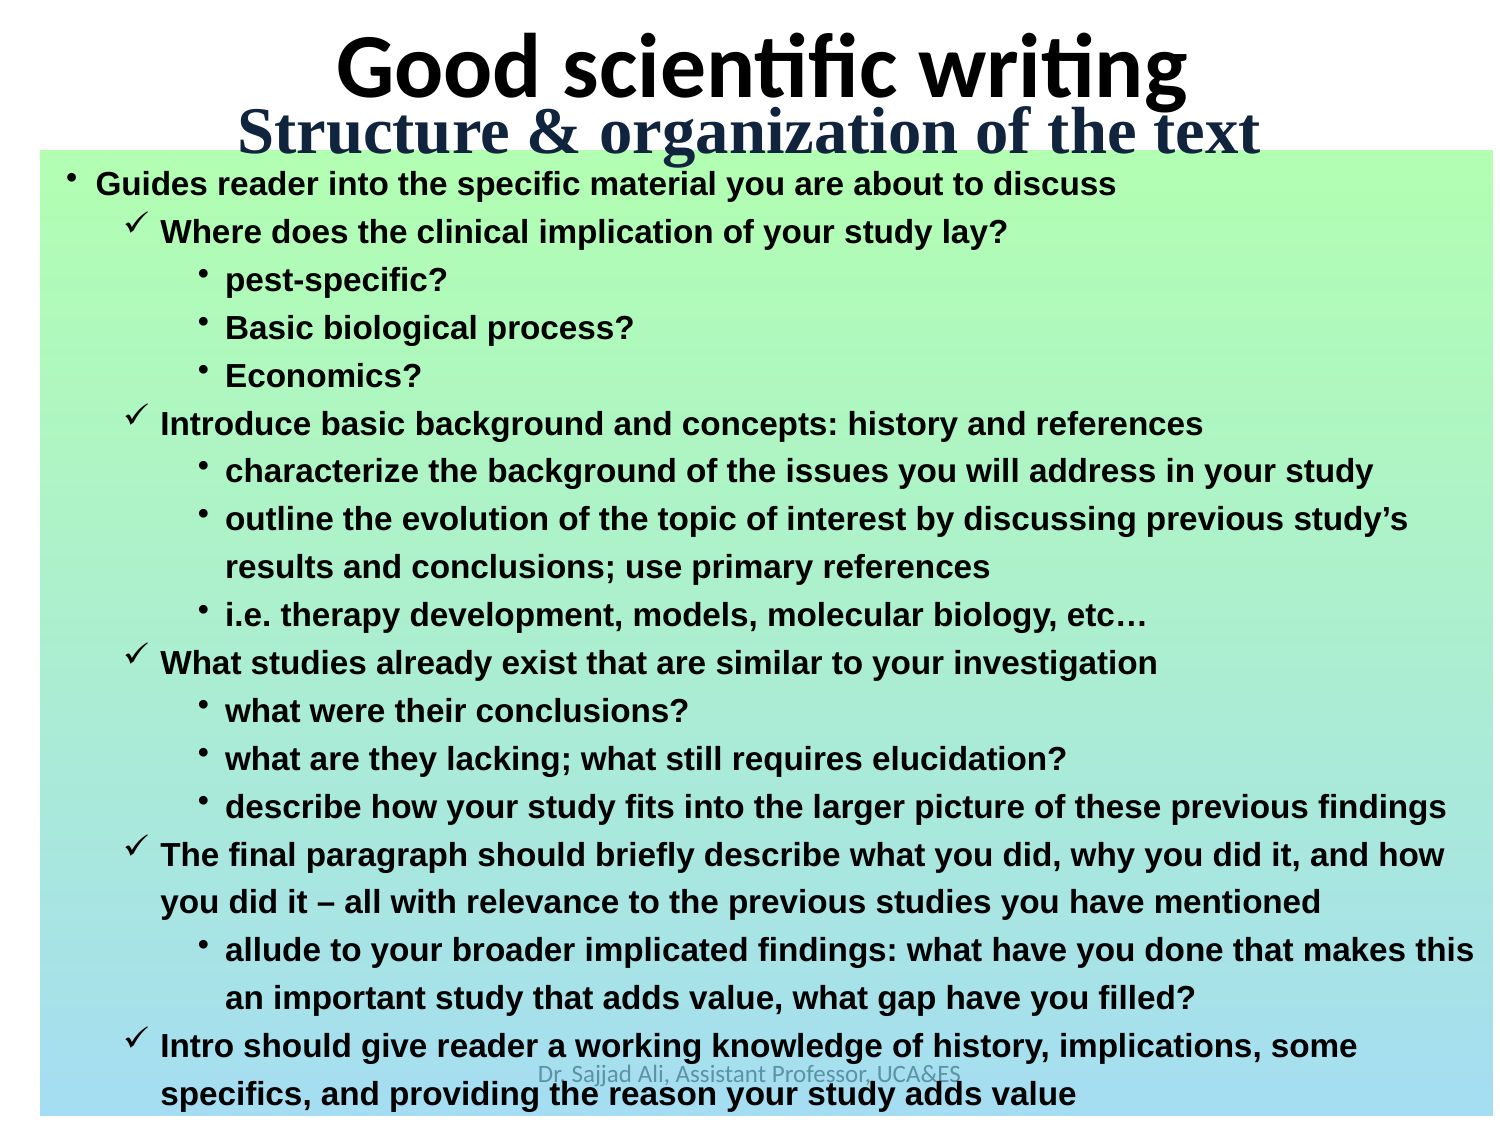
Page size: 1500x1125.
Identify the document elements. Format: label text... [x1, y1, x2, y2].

text_box Guides reader into the specific material you are about to discuss Where does the clinical implication of your study lay? pest-specific? Basic biological process? Economics? Introduce basic background and concepts: history and references characterize the background of the issues you will address in your study outline the evolution of the topic of interest by discussing previous study’s results and conclusions; use primary references i.e. therapy development, models, molecular biology, etc… What studies already exist that are similar to your investigation what were their conclusions? what are they lacking; what still requires elucidation? describe how your study fits into the larger picture of these previous findings The final paragraph should briefly describe what you did, why you did it, and how you did it – all with relevance to the previous studies you have mentioned allude to your broader implicated findings: what have you done that makes this an important study that adds value, what gap have you filled? Intro should give reader a working knowledge of history, implications, some specifics, and providing the reason your study adds value [40, 150, 1493, 1116]
text_box Structure & organization of the text [222, 123, 1278, 175]
footer Dr. Sajjad Ali, Assistant Professor, UCA&ES [512, 1042, 988, 1103]
text_box Good scientific writing [124, 0, 1400, 123]
